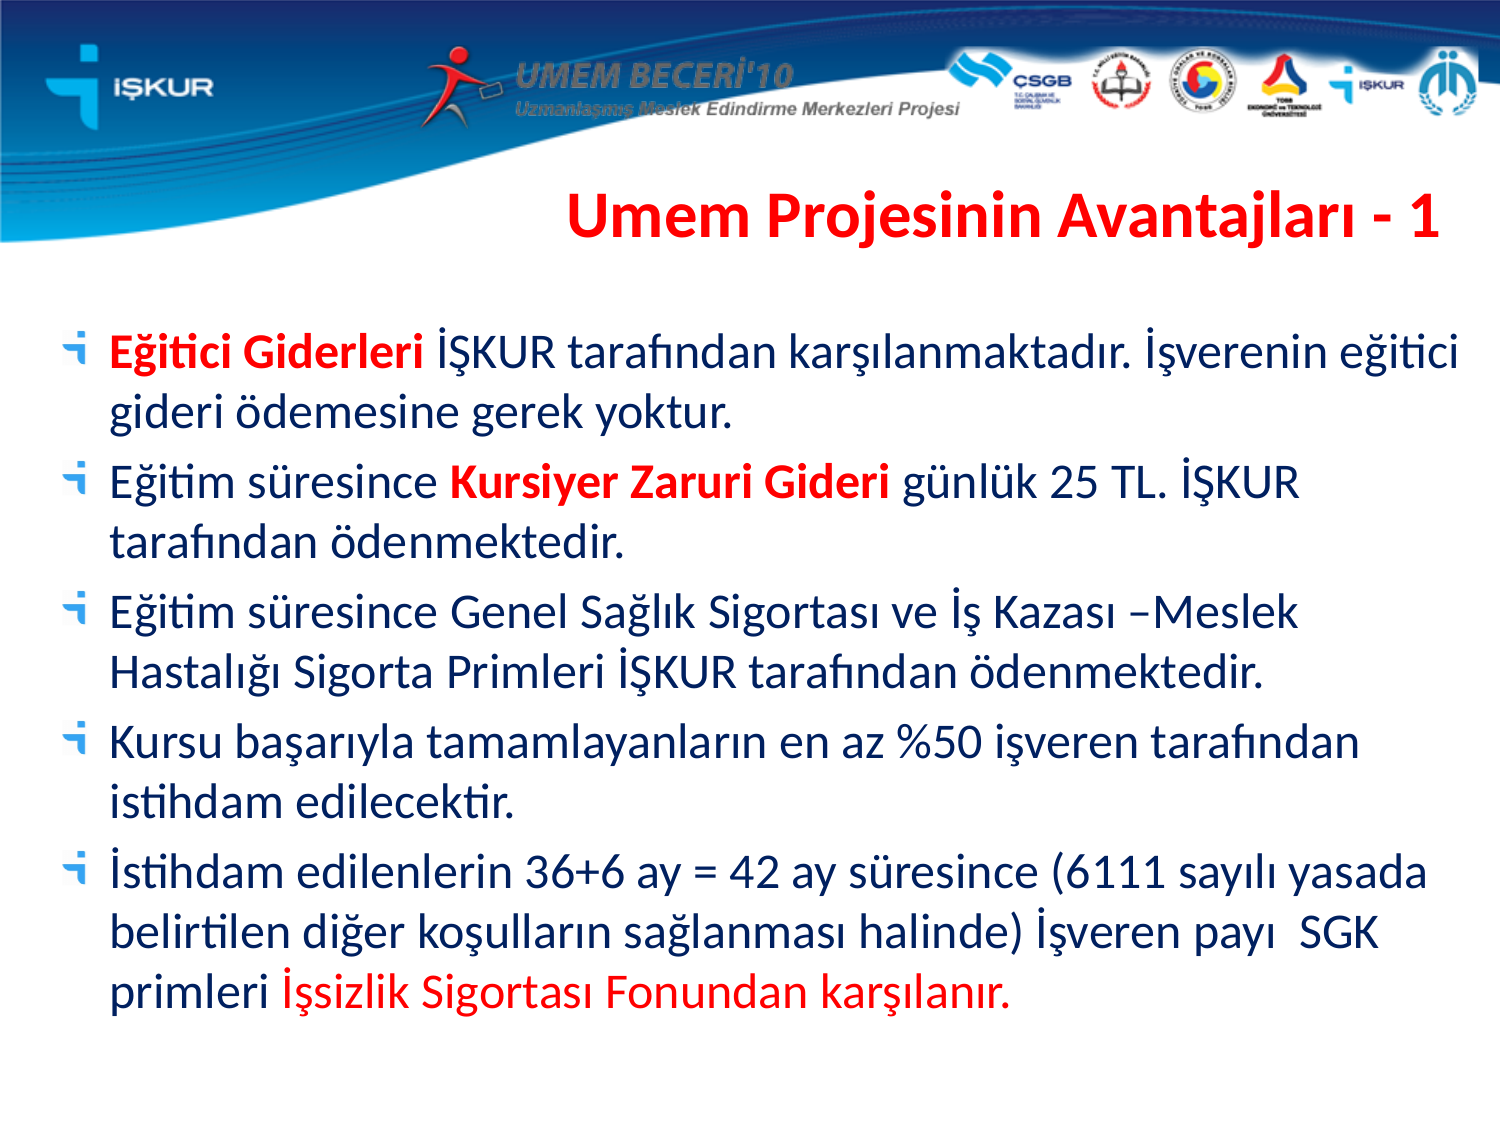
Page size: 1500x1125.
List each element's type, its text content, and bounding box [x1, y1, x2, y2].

title Umem Projesinin Avantajları - 1 [100, 172, 1458, 249]
subtitle Eğitici Giderleri İŞKUR tarafından karşılanmaktadır. İşverenin eğitici gideri ödemesine gerek yoktur. Eğitim süresince Kursiyer Zaruri Gideri günlük 25 TL. İŞKUR tarafından ödenmektedir. Eğitim süresince Genel Sağlık Sigortası ve İş Kazası –Meslek Hastalığı Sigorta Primleri İŞKUR tarafından ödenmektedir. Kursu başarıyla tamamlayanların en az %50 işveren tarafından istihdam edilecektir. İstihdam edilenlerin 36+6 ay = 42 ay süresince (6111 sayılı yasada belirtilen diğer koşulların sağlanması halinde) İşveren payı SGK primleri İşsizlik Sigortası Fonundan karşılanır. [47, 310, 1488, 1046]
picture [0, 0, 1500, 1125]
